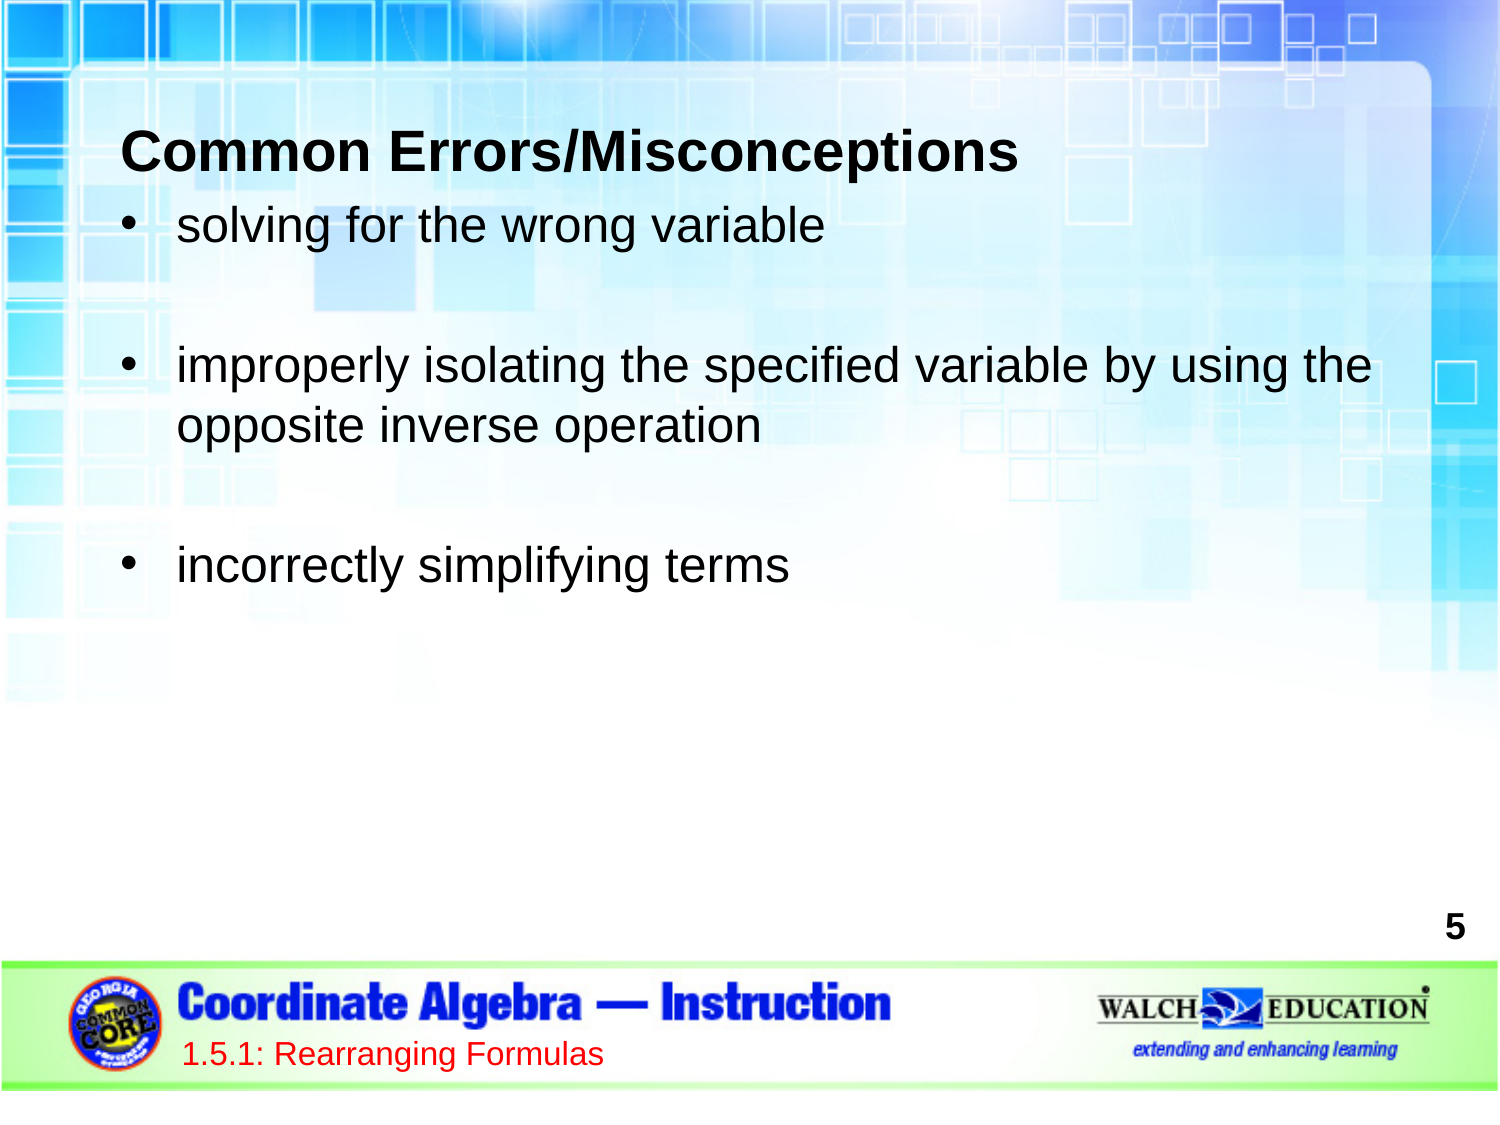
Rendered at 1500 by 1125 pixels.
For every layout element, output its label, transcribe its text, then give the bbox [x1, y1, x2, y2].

picture [1, 0, 1500, 1091]
slide_number 5 [1361, 901, 1481, 949]
list 1.5.1: Rearranging Formulas [166, 1024, 1074, 1068]
subtitle Common Errors/Misconceptions solving for the wrong variable improperly isolating the specified variable by using the opposite inverse operation incorrectly simplifying terms [105, 105, 1394, 925]
